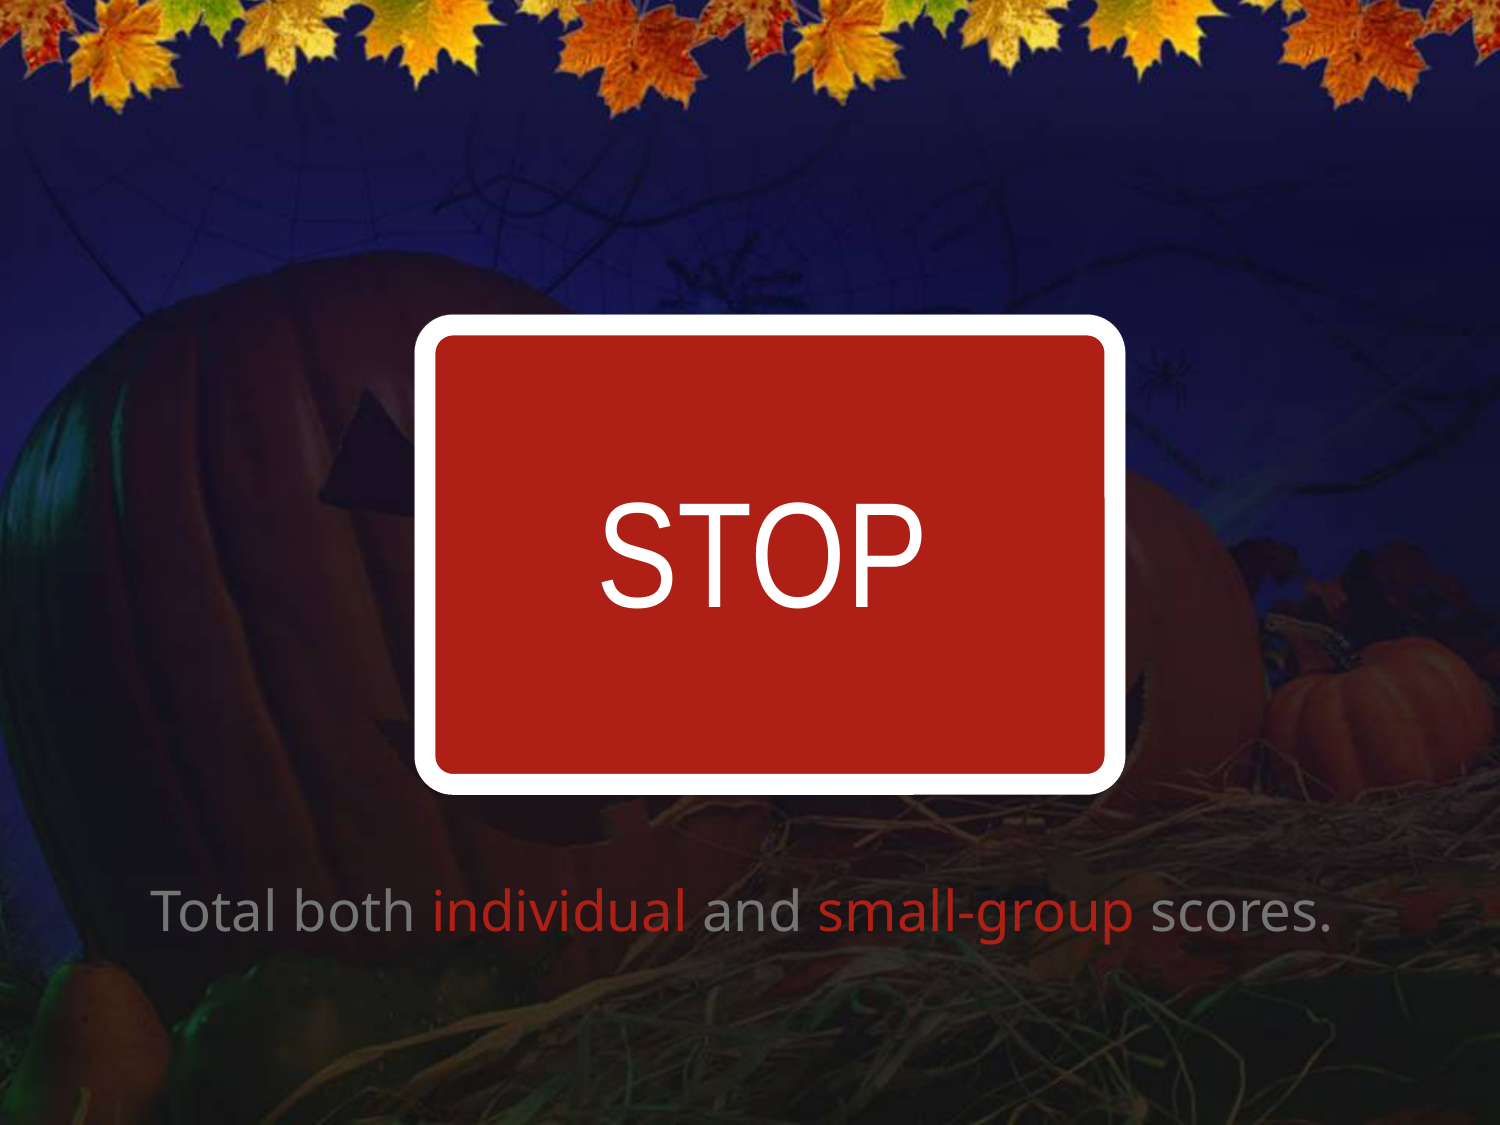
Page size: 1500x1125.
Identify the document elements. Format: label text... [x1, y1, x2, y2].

text_box [424, 324, 1115, 785]
text_box Total both individual and small-group scores. [150, 875, 1334, 944]
text_box STOP [525, 449, 1000, 645]
picture [0, 0, 1500, 1125]
